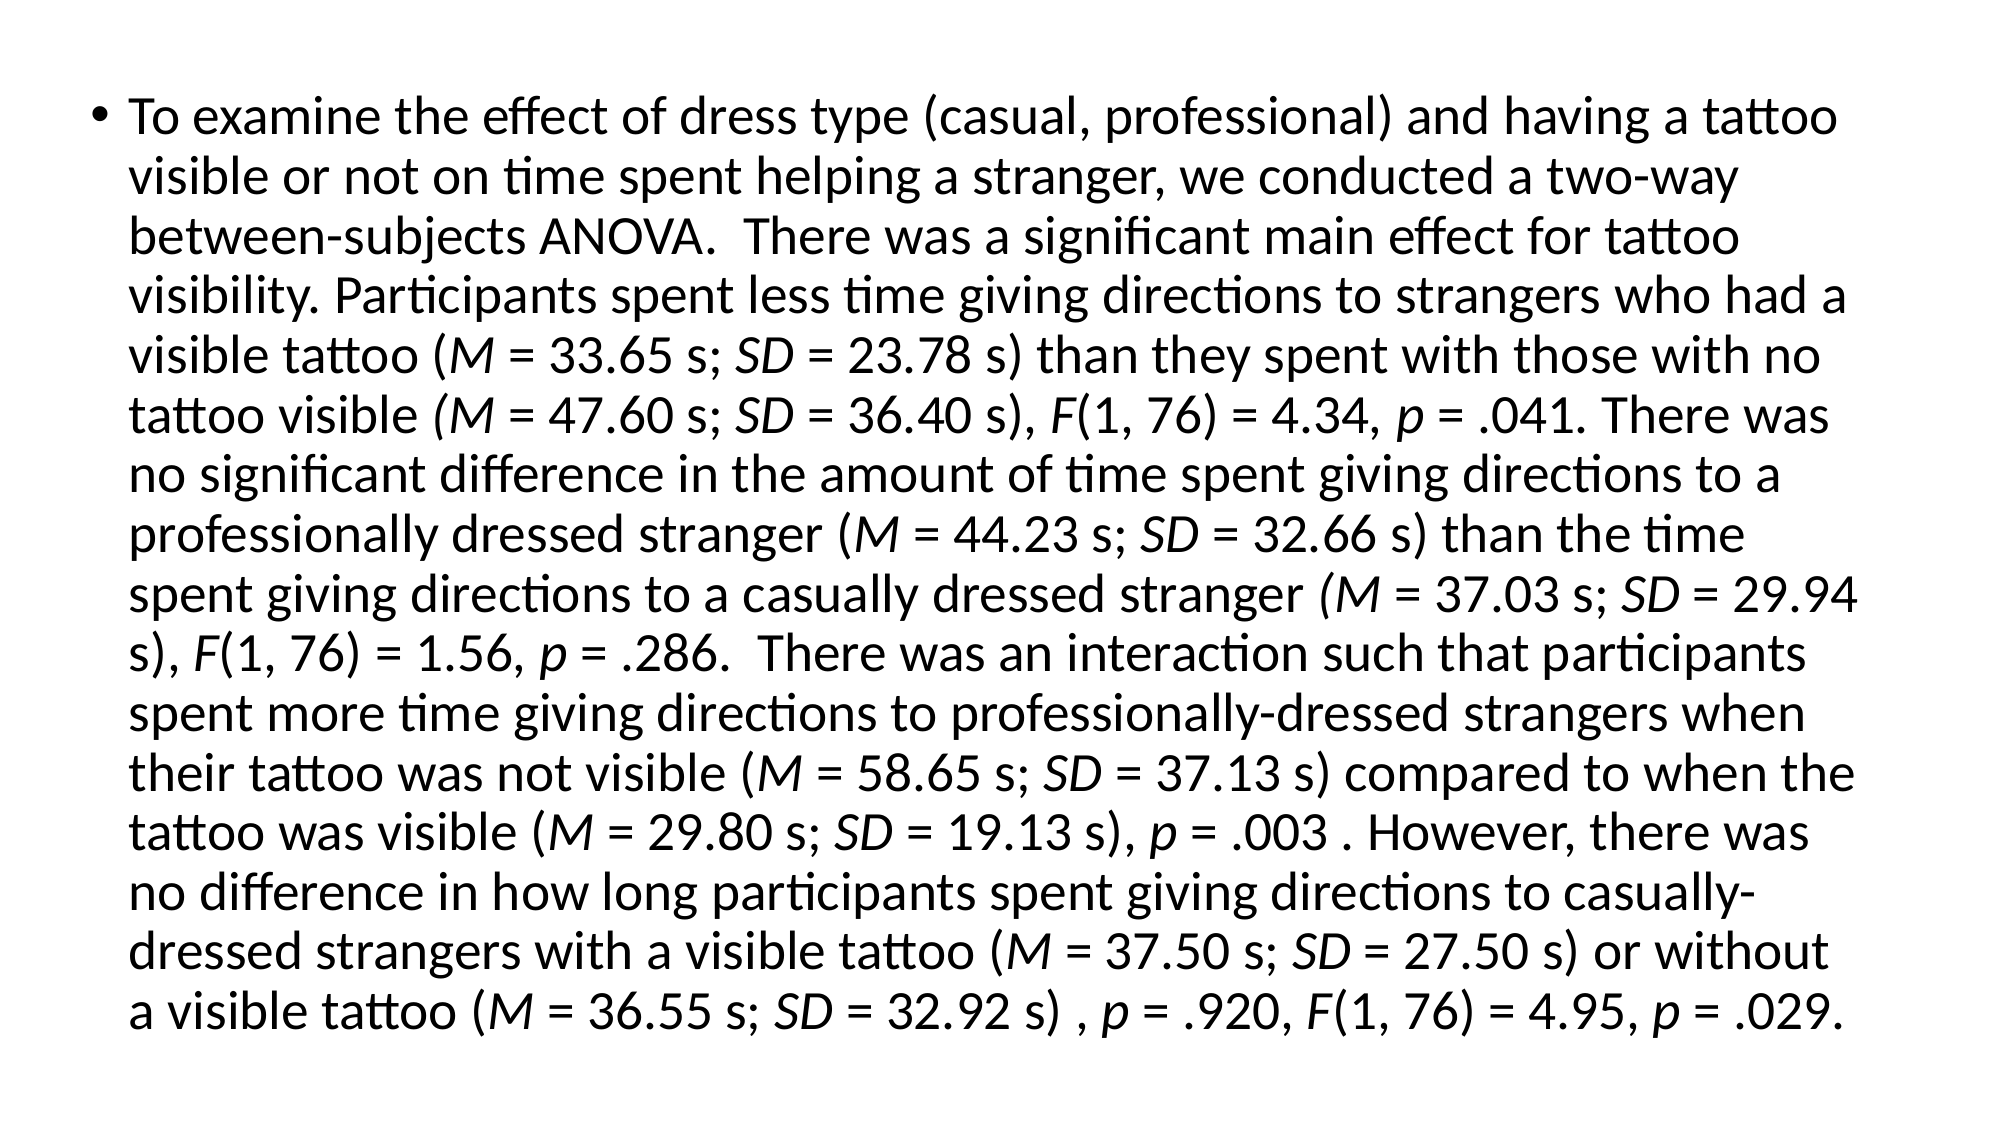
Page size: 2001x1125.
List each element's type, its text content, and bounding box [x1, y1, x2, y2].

list To examine the effect of dress type (casual, professional) and having a tattoo visible or not on time spent helping a stranger, we conducted a two-way between-subjects ANOVA. There was a significant main effect for tattoo visibility. Participants spent less time giving directions to strangers who had a visible tattoo (M = 33.65 s; SD = 23.78 s) than they spent with those with no tattoo visible (M = 47.60 s; SD = 36.40 s), F(1, 76) = 4.34, p = .041. There was no significant difference in the amount of time spent giving directions to a professionally dressed stranger (M = 44.23 s; SD = 32.66 s) than the time spent giving directions to a casually dressed stranger (M = 37.03 s; SD = 29.94 s), F(1, 76) = 1.56, p = .286. There was an interaction such that participants spent more time giving directions to professionally-dressed strangers when their tattoo was not visible (M = 58.65 s; SD = 37.13 s) compared to when the tattoo was visible (M = 29.80 s; SD = 19.13 s), p = .003 . However, there was no difference in how long participants spent giving directions to casually-dressed strangers with a visible tattoo (M = 37.50 s; SD = 27.50 s) or without a visible tattoo (M = 36.55 s; SD = 32.92 s) , p = .920, F(1, 76) = 4.95, p = .029. [75, 79, 1881, 1069]
